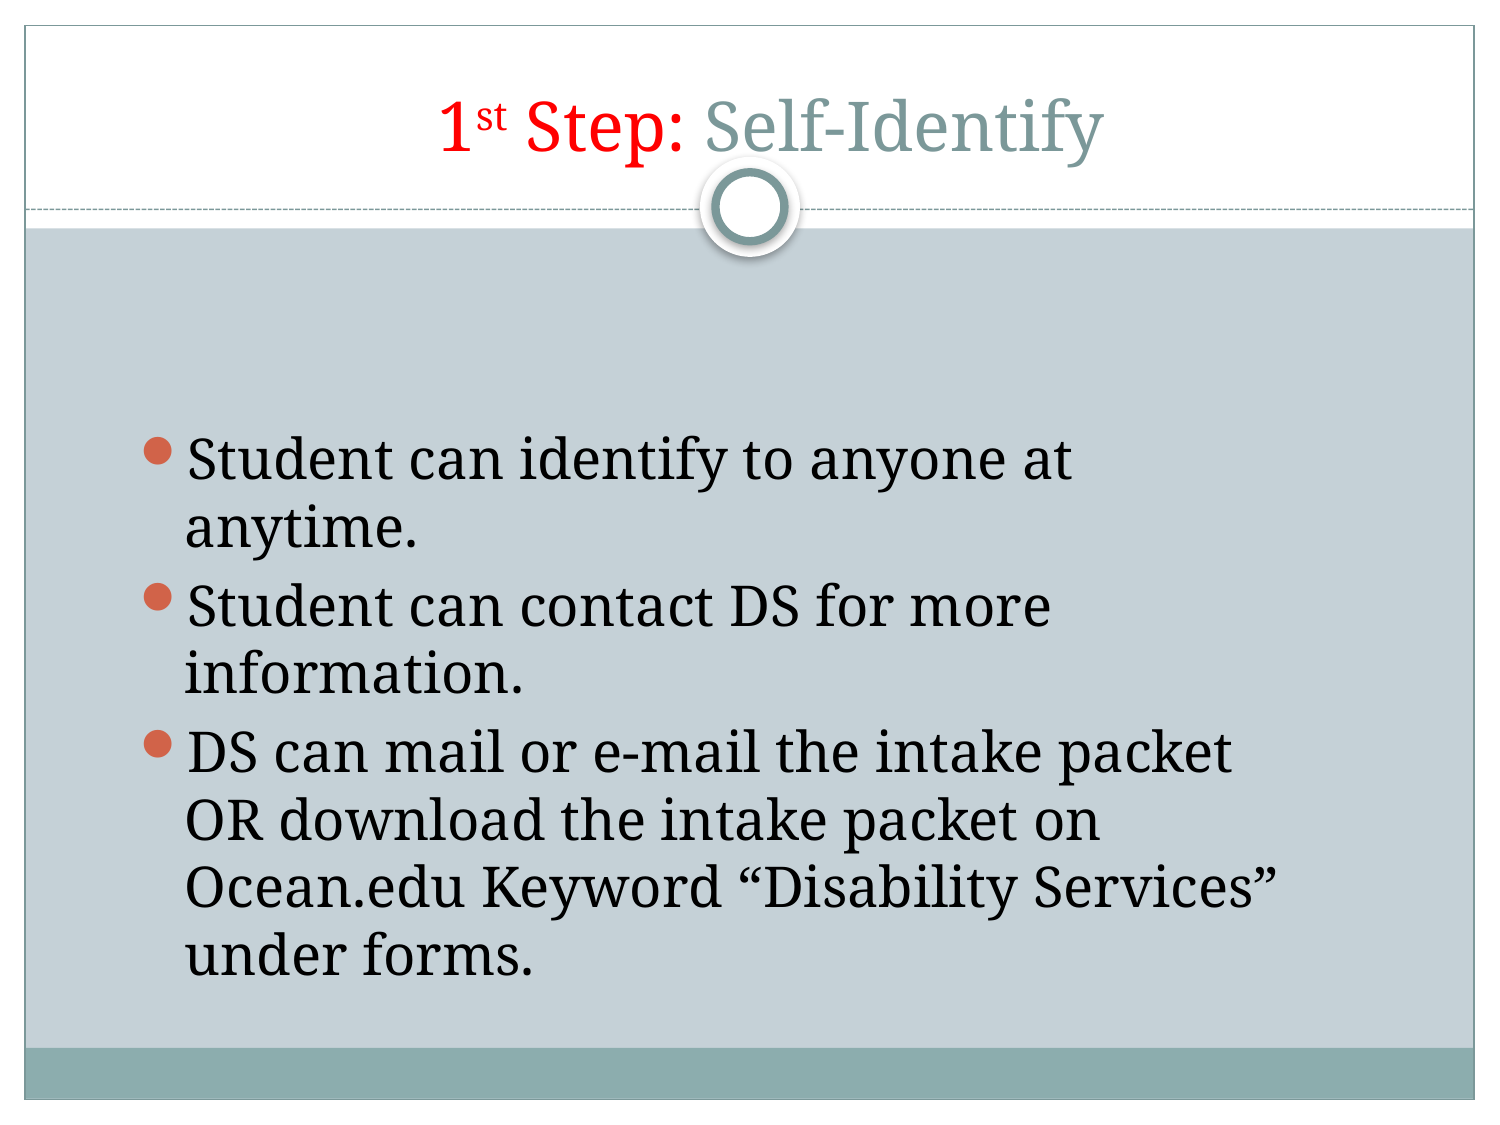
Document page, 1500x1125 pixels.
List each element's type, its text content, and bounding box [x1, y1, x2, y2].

list Student can identify to anyone at anytime. Student can contact DS for more information. DS can mail or e-mail the intake packet OR download the intake packet on Ocean.edu Keyword “Disability Services” under forms. [125, 337, 1323, 1050]
title 1st Step: Self-Identify [200, 0, 1343, 173]
